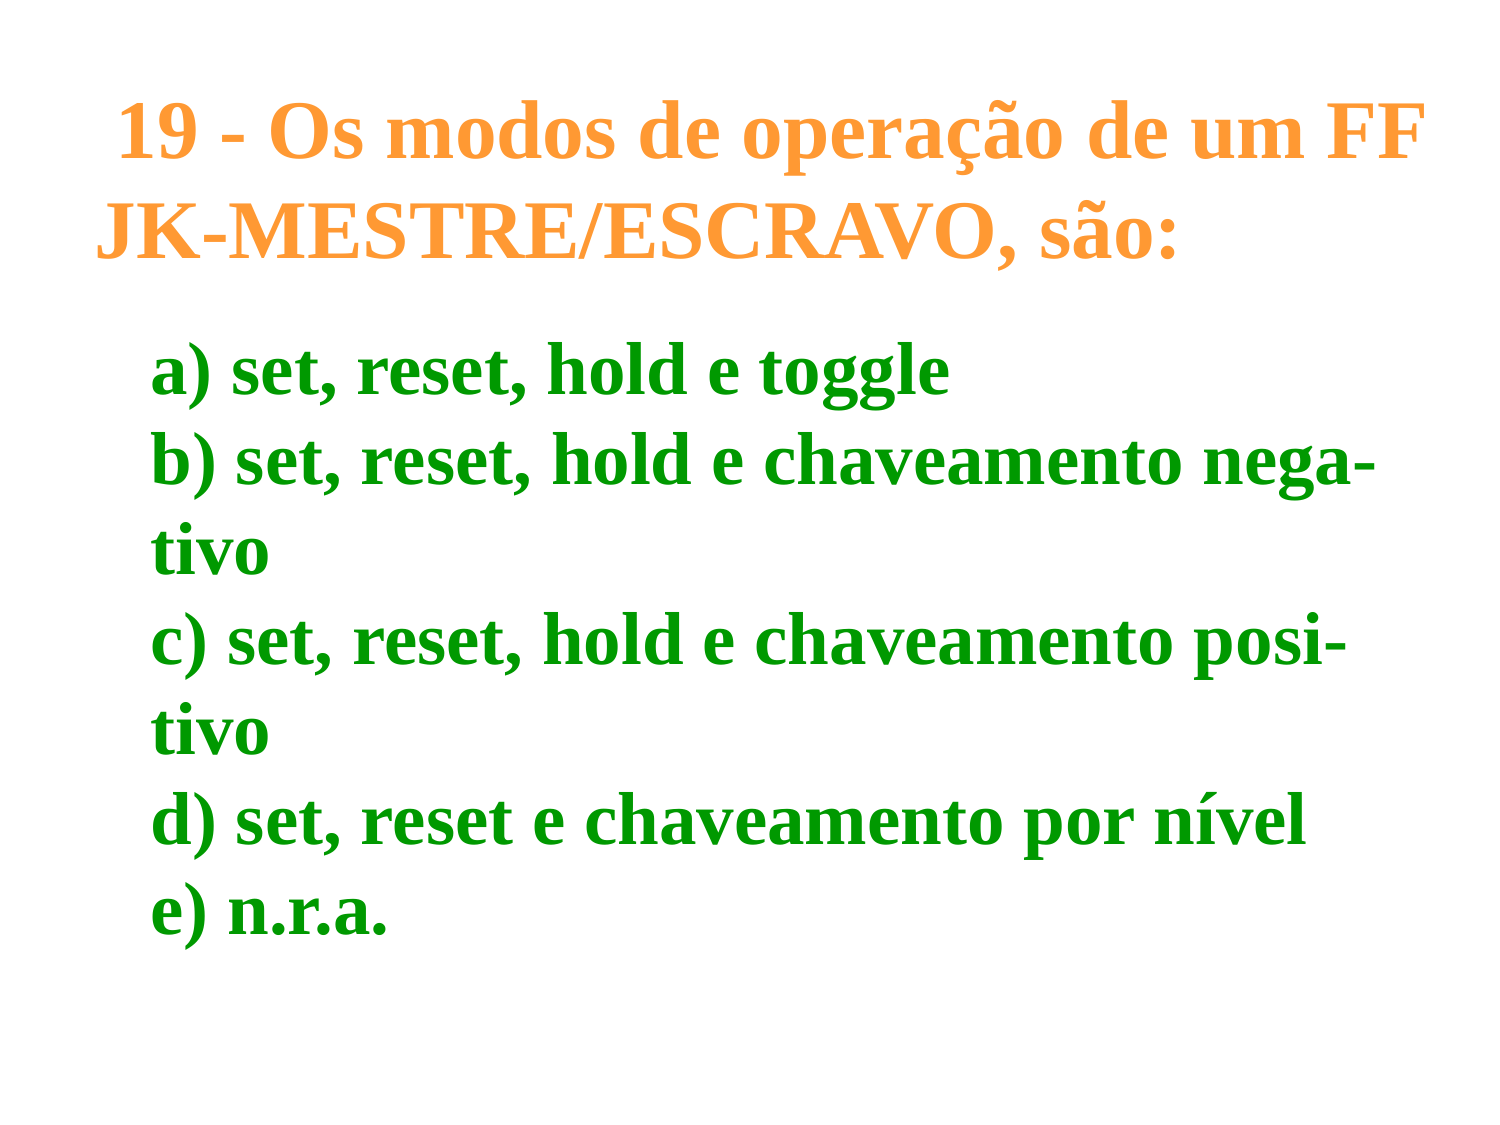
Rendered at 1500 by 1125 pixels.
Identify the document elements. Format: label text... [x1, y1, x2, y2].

text_box 19 - Os modos de operação de um FF JK-MESTRE/ESCRAVO, são: [79, 67, 1445, 283]
text_box a) set, reset, hold e toggle b) set, reset, hold e chaveamento nega- tivo c) set, reset, hold e chaveamento posi- tivo d) set, reset e chaveamento por nível e) n.r.a. [135, 312, 1394, 958]
